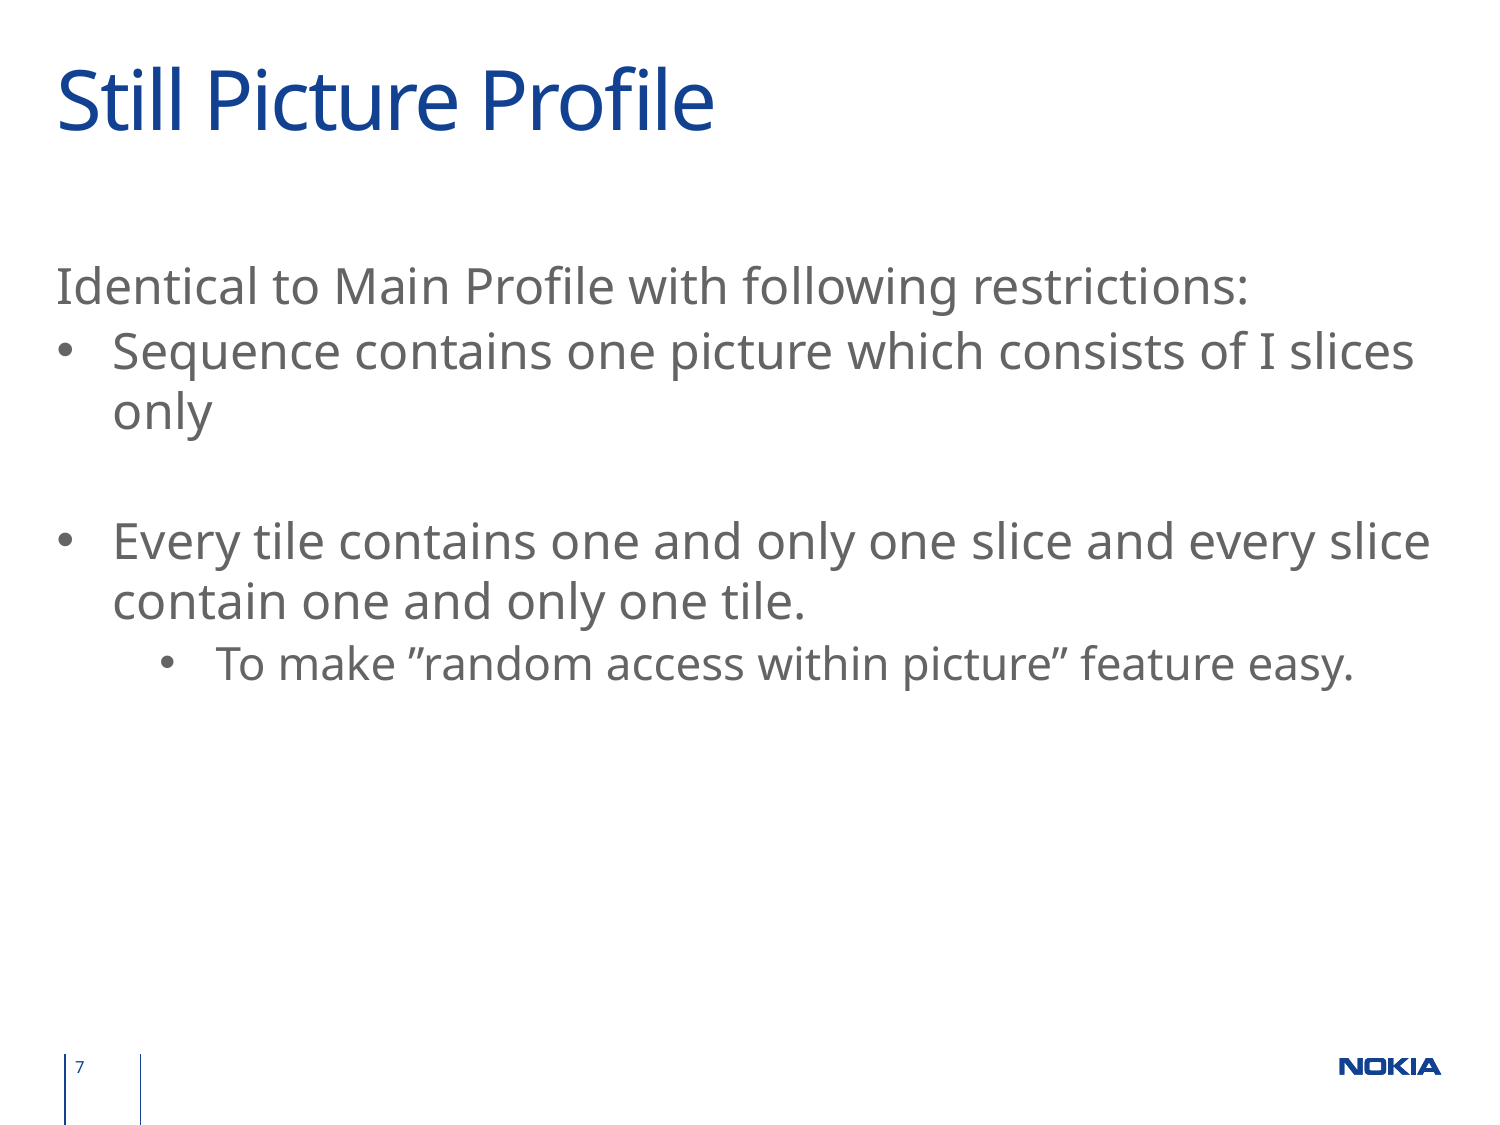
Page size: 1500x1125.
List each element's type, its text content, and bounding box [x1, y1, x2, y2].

list Identical to Main Profile with following restrictions: Sequence contains one picture which consists of I slices only Every tile contains one and only one slice and every slice contain one and only one tile. To make ”random access within picture” feature easy. [56, 254, 1436, 1032]
slide_number 7 [75, 1057, 124, 1079]
title Still Picture Profile [56, 47, 1433, 149]
